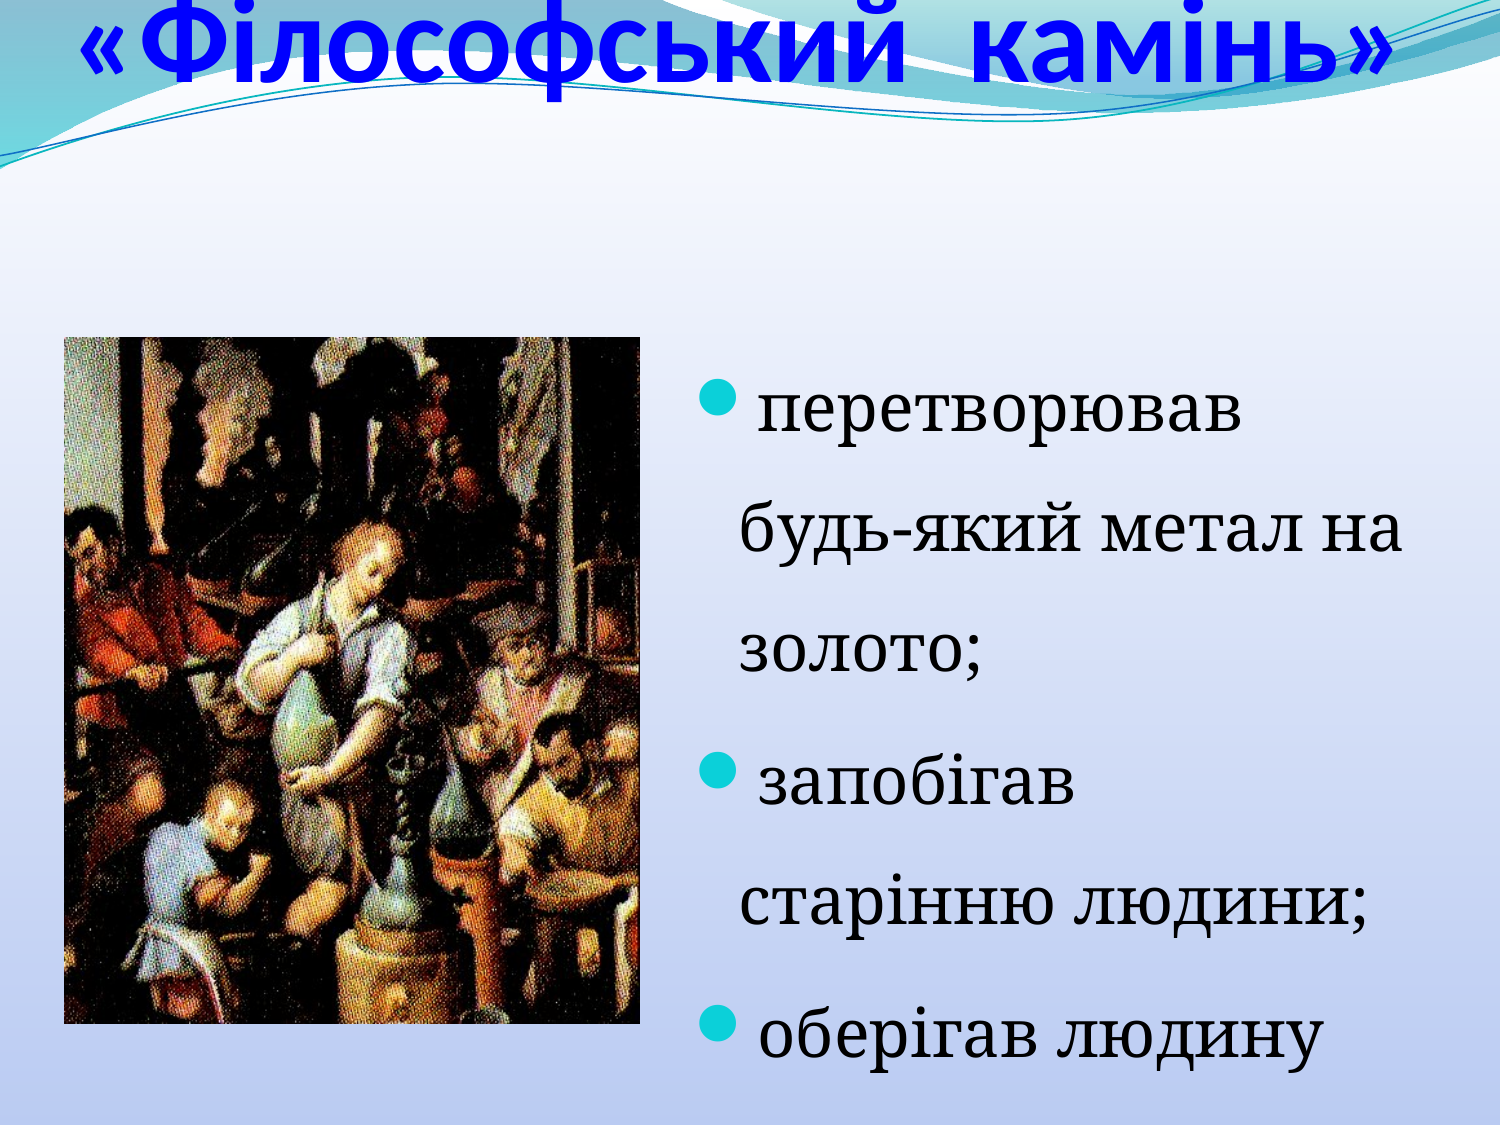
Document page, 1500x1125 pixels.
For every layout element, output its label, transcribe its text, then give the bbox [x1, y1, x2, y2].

title «Філософський камінь» [64, 220, 1415, 408]
picture [64, 337, 640, 1024]
list перетворював будь-який метал на золото; запобігав старінню людини; оберігав людину від хвороби [679, 317, 1425, 1038]
